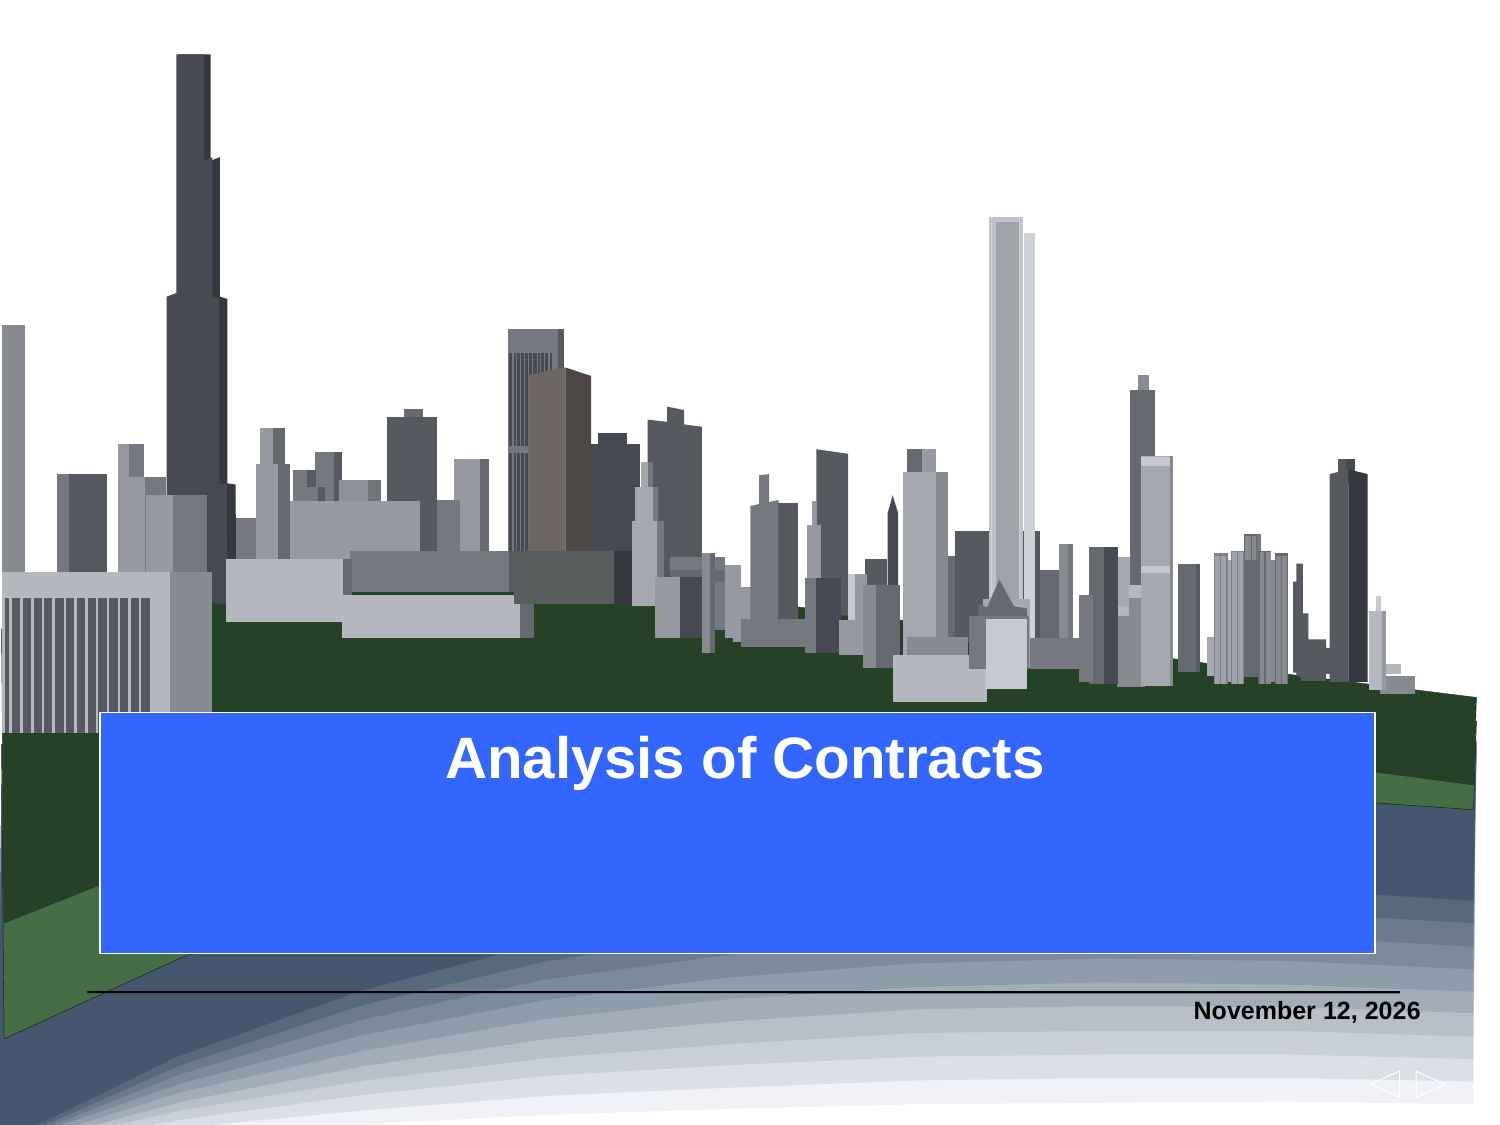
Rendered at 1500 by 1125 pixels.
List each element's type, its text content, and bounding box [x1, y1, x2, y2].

title Analysis of Contracts [99, 712, 1376, 954]
